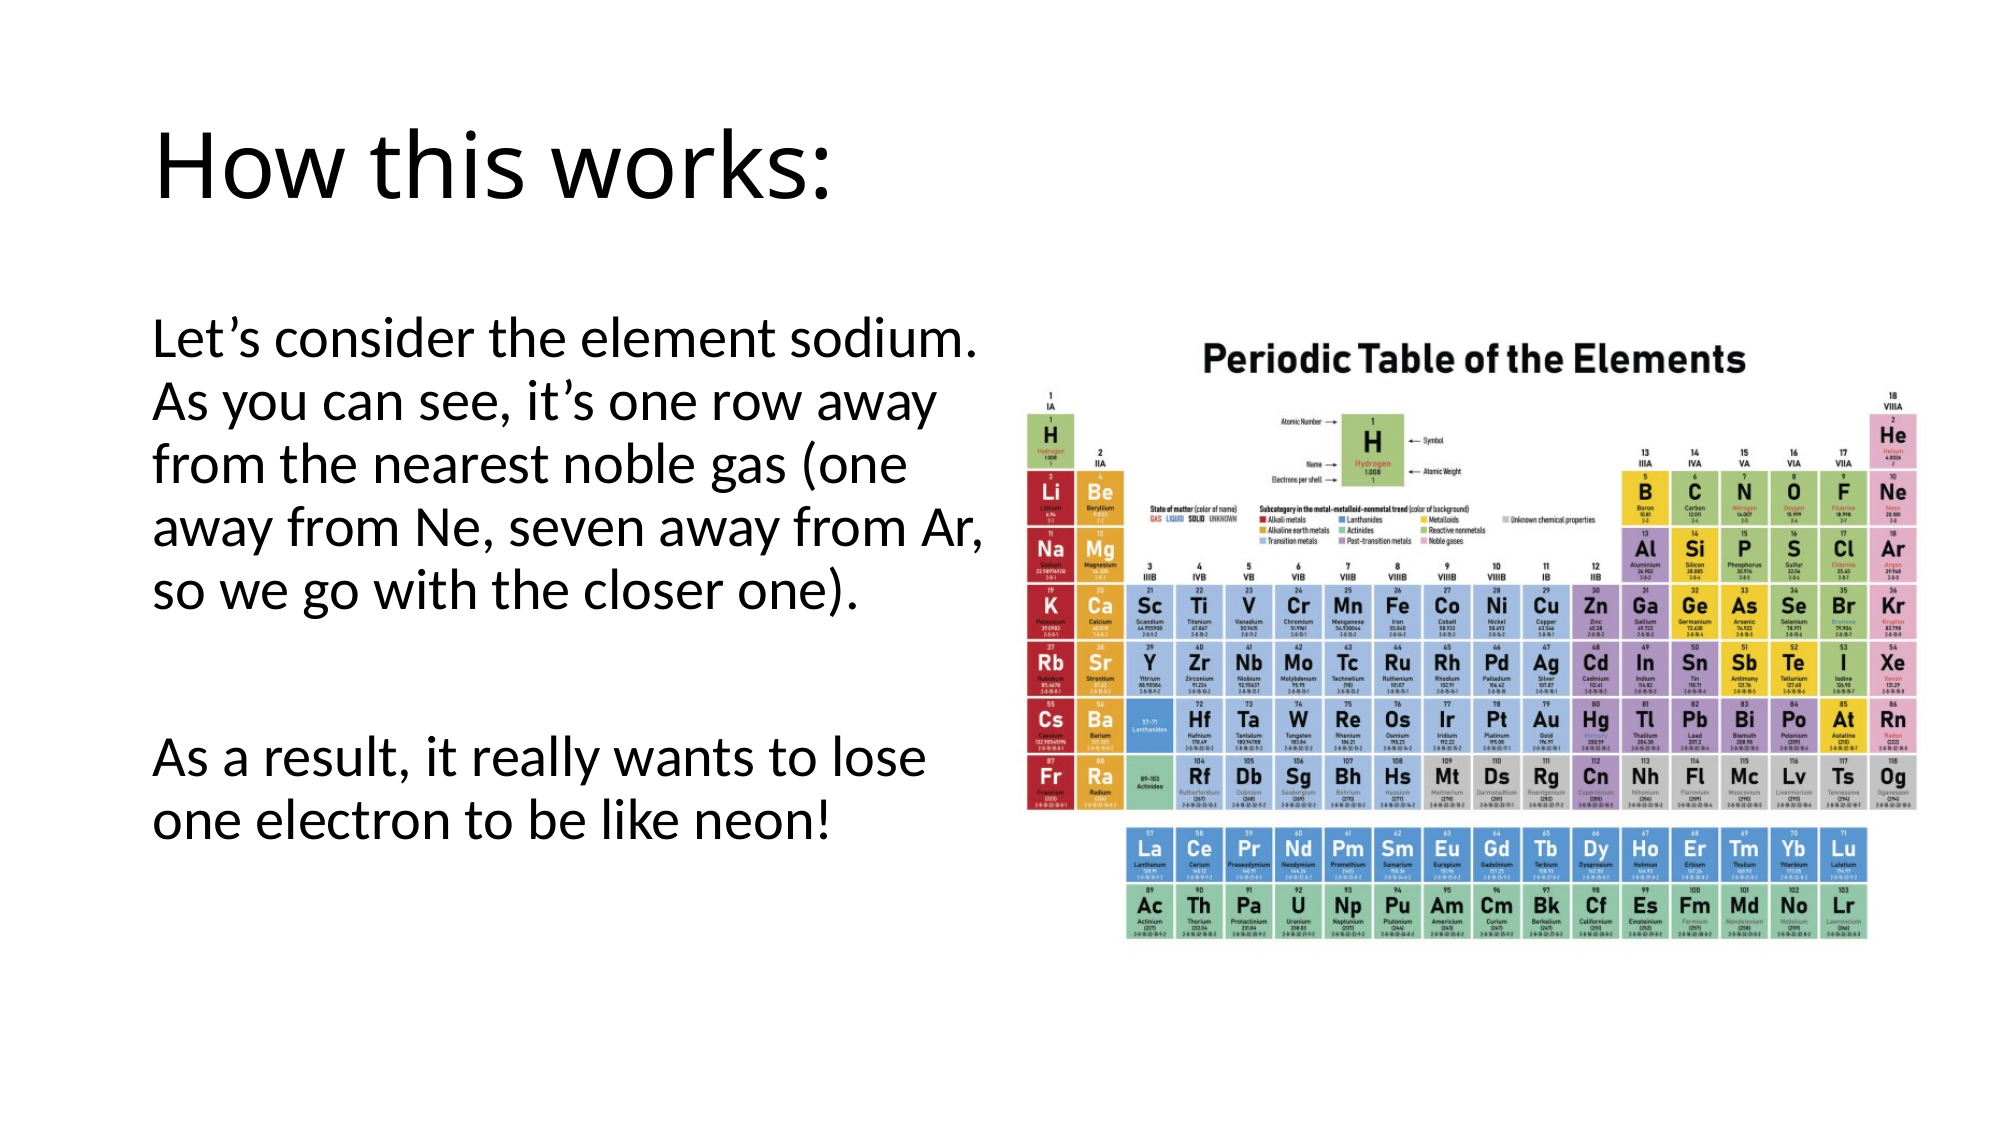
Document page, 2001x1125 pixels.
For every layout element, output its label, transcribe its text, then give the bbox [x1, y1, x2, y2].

title How this works: [137, 59, 1863, 278]
list Let’s consider the element sodium. As you can see, it’s one row away from the nearest noble gas (one away from Ne, seven away from Ar, so we go with the closer one). As a result, it really wants to lose one electron to be like neon! [137, 299, 1033, 1014]
picture [999, 316, 1945, 966]
